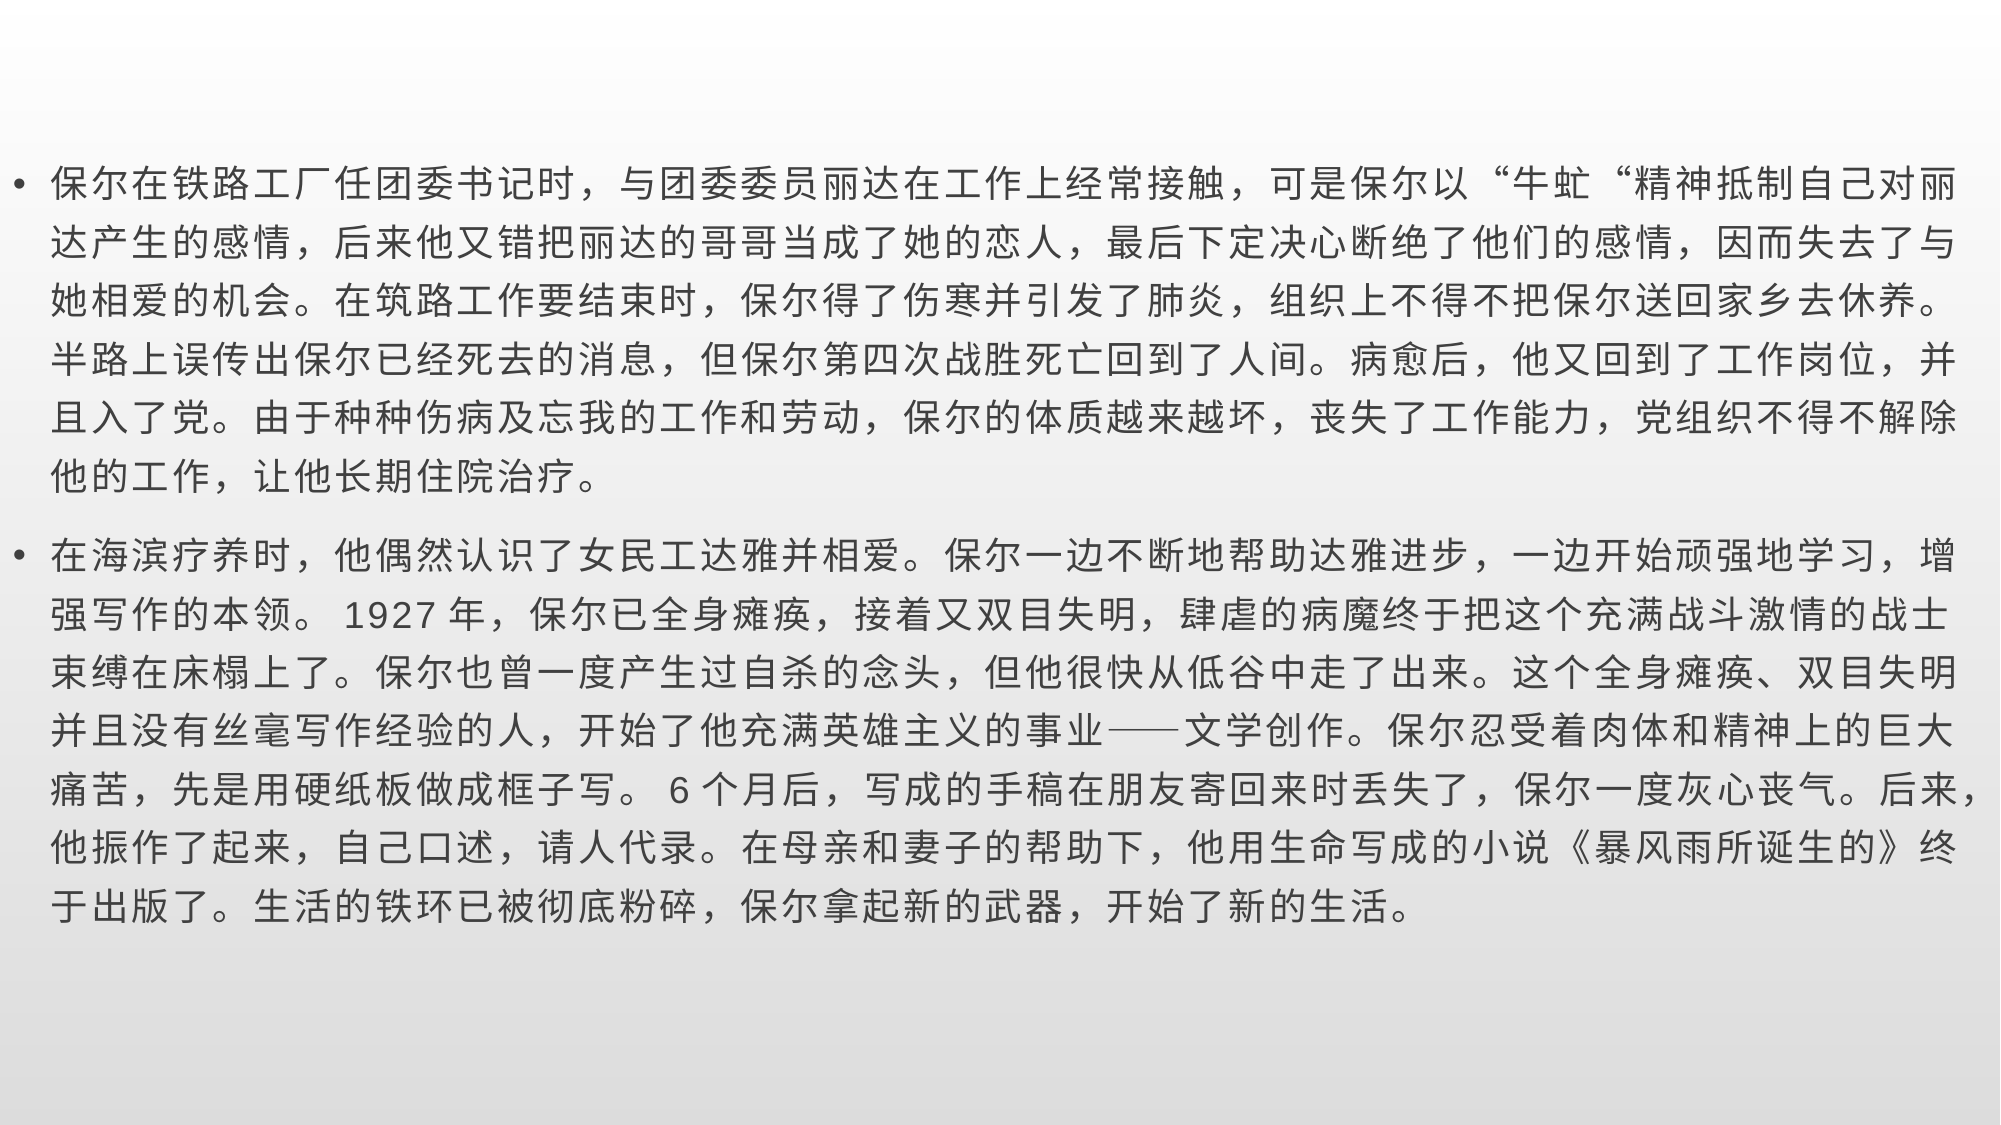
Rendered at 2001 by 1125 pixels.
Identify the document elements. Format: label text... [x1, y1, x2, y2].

list 保尔在铁路工厂任团委书记时，与团委委员丽达在工作上经常接触，可是保尔以“牛虻“精神抵制自己对丽达产生的感情，后来他又错把丽达的哥哥当成了她的恋人，最后下定决心断绝了他们的感情，因而失去了与她相爱的机会。在筑路工作要结束时，保尔得了伤寒并引发了肺炎，组织上不得不把保尔送回家乡去休养。半路上误传出保尔已经死去的消息，但保尔第四次战胜死亡回到了人间。病愈后，他又回到了工作岗位，并且入了党。由于种种伤病及忘我的工作和劳动，保尔的体质越来越坏，丧失了工作能力，党组织不得不解除他的工作，让他长期住院治疗。 在海滨疗养时，他偶然认识了女民工达雅并相爱。保尔一边不断地帮助达雅进步，一边开始顽强地学习，增强写作的本领。1927年，保尔已全身瘫痪，接着又双目失明，肆虐的病魔终于把这个充满战斗激情的战士束缚在床榻上了。保尔也曾一度产生过自杀的念头，但他很快从低谷中走了出来。这个全身瘫痪、双目失明并且没有丝毫写作经验的人，开始了他充满英雄主义的事业——文学创作。保尔忍受着肉体和精神上的巨大痛苦，先是用硬纸板做成框子写。6个月后，写成的手稿在朋友寄回来时丢失了，保尔一度灰心丧气。后来，他振作了起来，自己口述，请人代录。在母亲和妻子的帮助下，他用生命写成的小说《暴风雨所诞生的》终于出版了。生活的铁环已被彻底粉碎，保尔拿起新的武器，开始了新的生活。 [0, 1, 1998, 1124]
